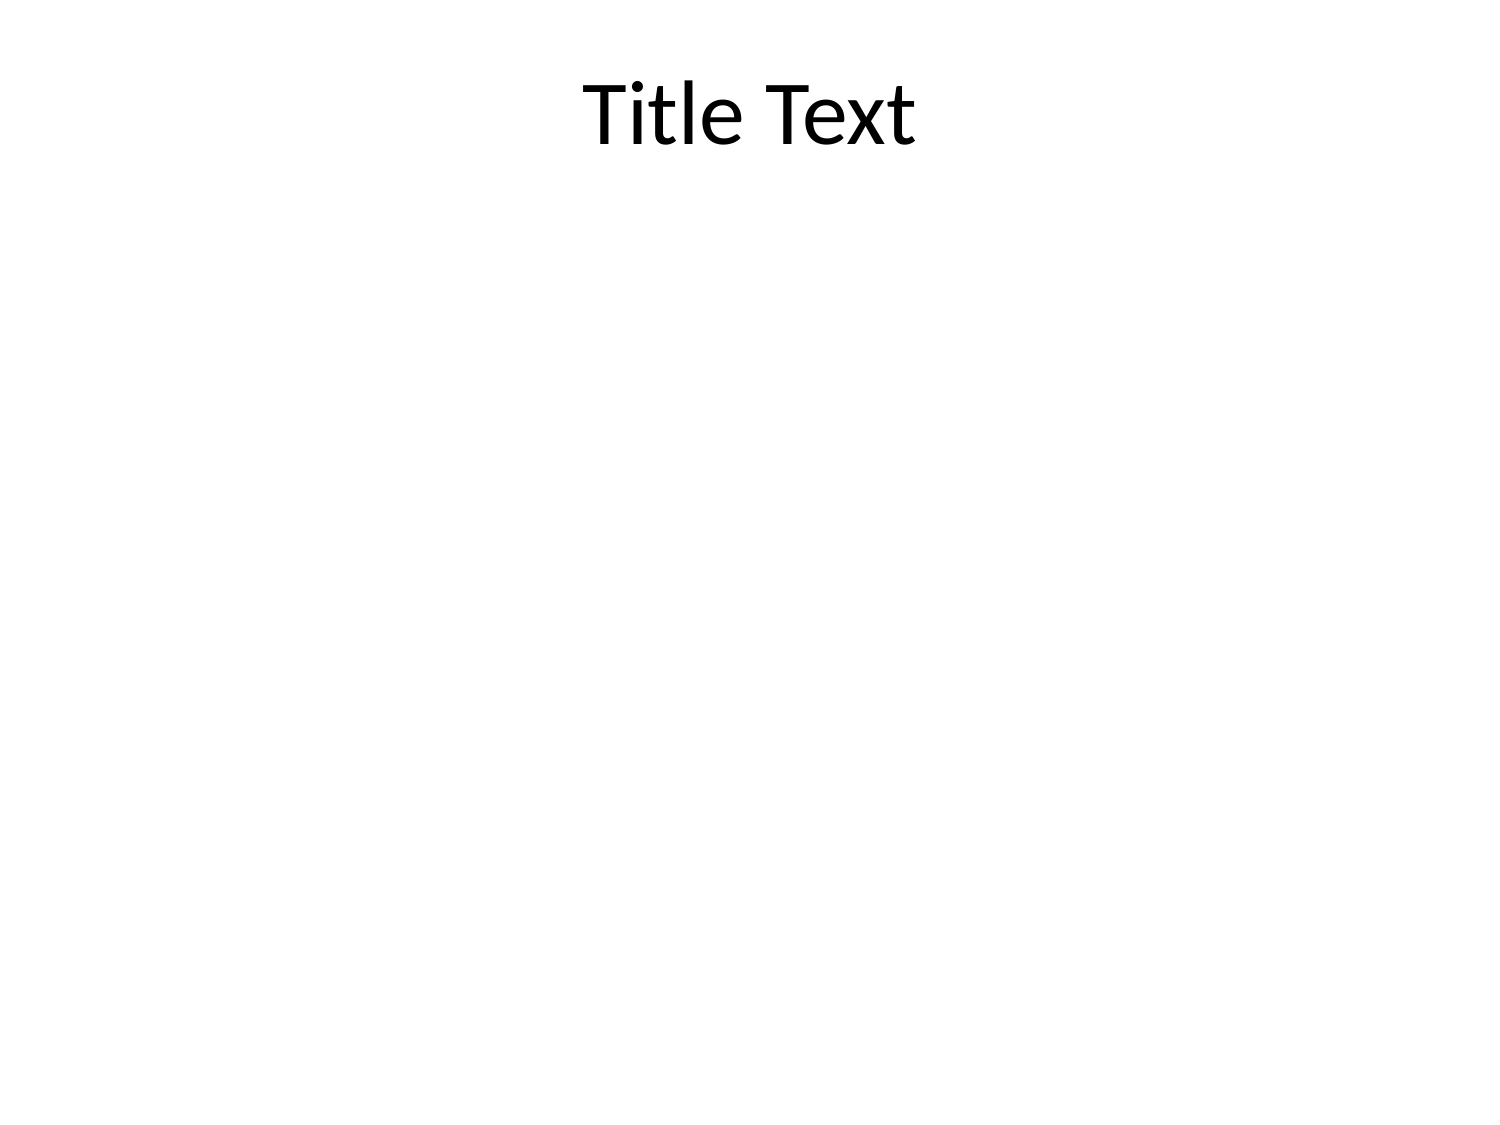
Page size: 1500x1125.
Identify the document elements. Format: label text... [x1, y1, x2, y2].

title Title Text [75, 45, 1425, 233]
